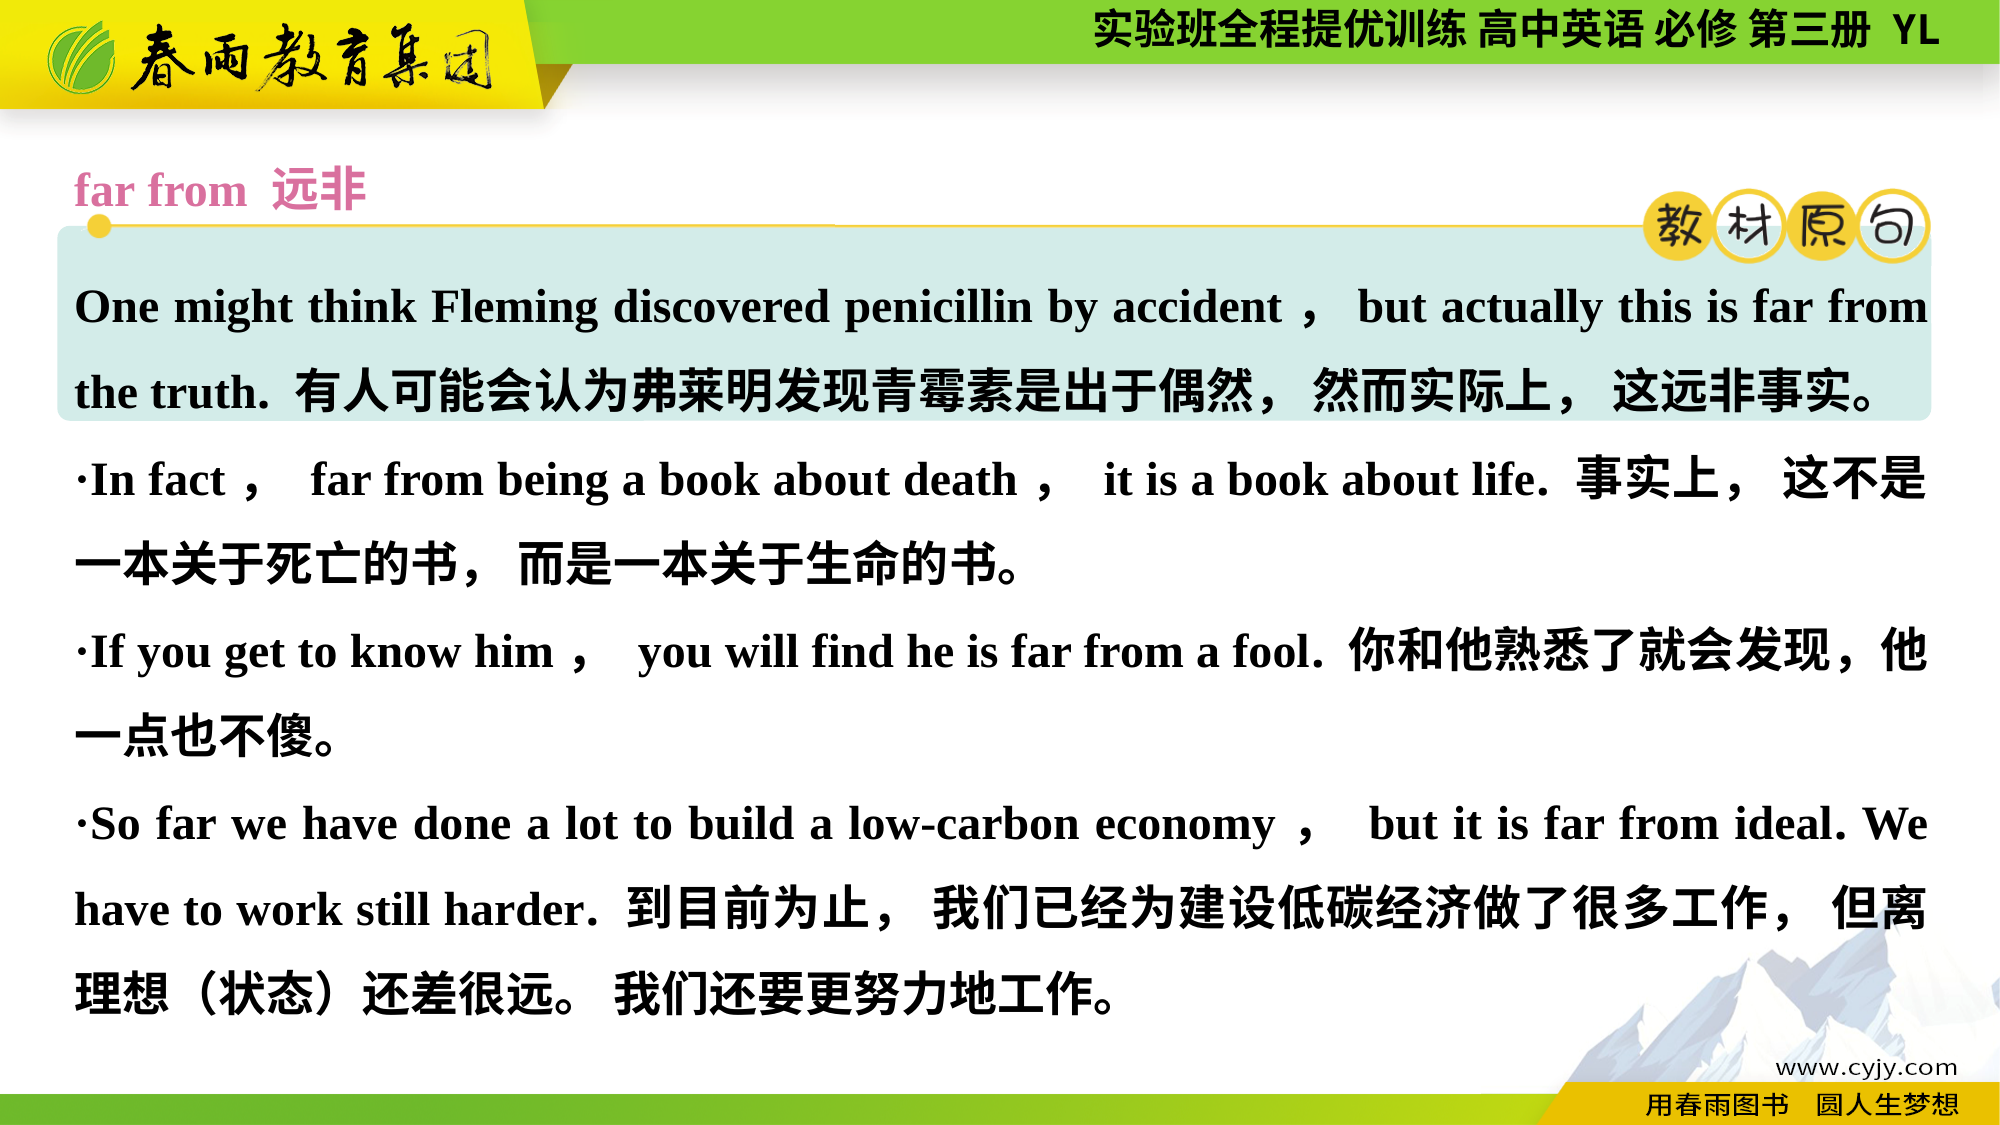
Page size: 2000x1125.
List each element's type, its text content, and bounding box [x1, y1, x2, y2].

list far from 远非 One might think Fleming discovered penicillin by accident，but actually this is far from the truth. 有人可能会认为弗莱明发现青霉素是出于偶然， 然而实际上， 这远非事实。 ·In fact， far from being a book about death， it is a book about life. 事实上， 这不是一本关于死亡的书， 而是一本关于生命的书。 ·If you get to know him， you will find he is far from a fool. 你和他熟悉了就会发现，他一点也不傻。 ·So far we have done a lot to build a low-carbon economy， but it is far from ideal. We have to work still harder. 到目前为止， 我们已经为建设低碳经济做了很多工作， 但离理想（状态）还差很远。 我们还要更努力地工作。 [59, 122, 1944, 1039]
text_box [80, 179, 1932, 266]
picture [0, 0, 2000, 1125]
